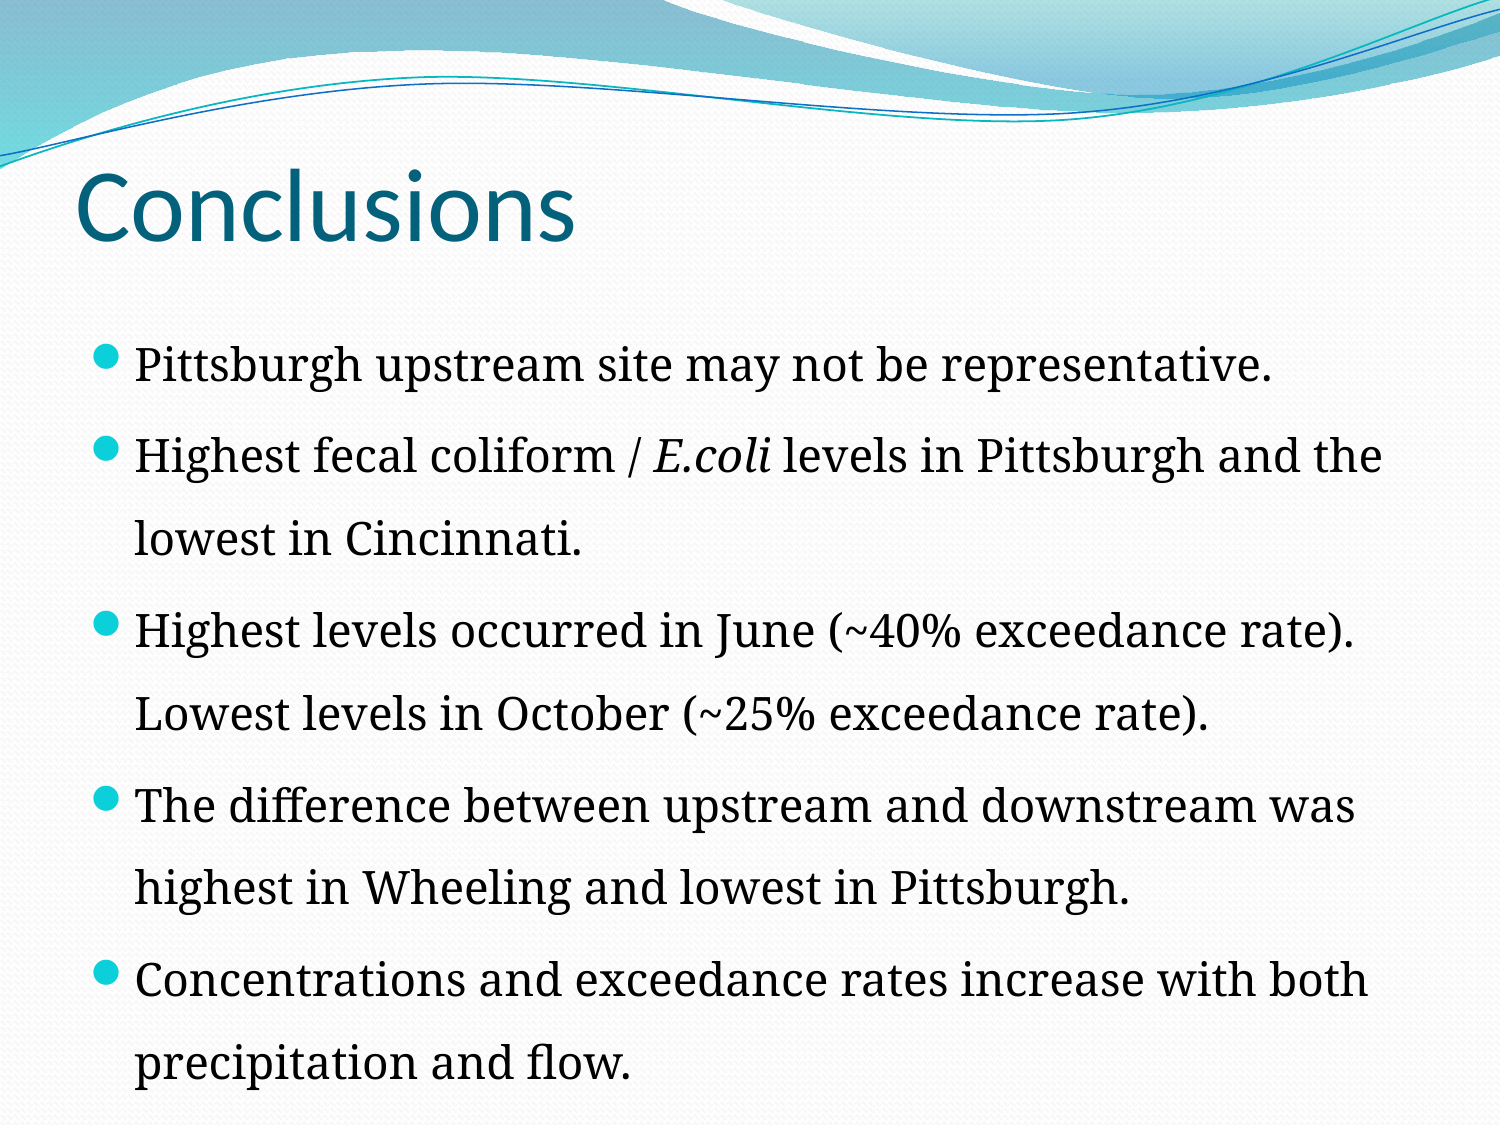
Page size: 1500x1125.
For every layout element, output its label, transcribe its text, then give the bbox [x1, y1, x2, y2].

title Conclusions [75, 115, 1425, 263]
list Pittsburgh upstream site may not be representative. Highest fecal coliform / E.coli levels in Pittsburgh and the lowest in Cincinnati. Highest levels occurred in June (~40% exceedance rate). Lowest levels in October (~25% exceedance rate). The difference between upstream and downstream was highest in Wheeling and lowest in Pittsburgh. Concentrations and exceedance rates increase with both precipitation and flow. [75, 299, 1425, 1113]
